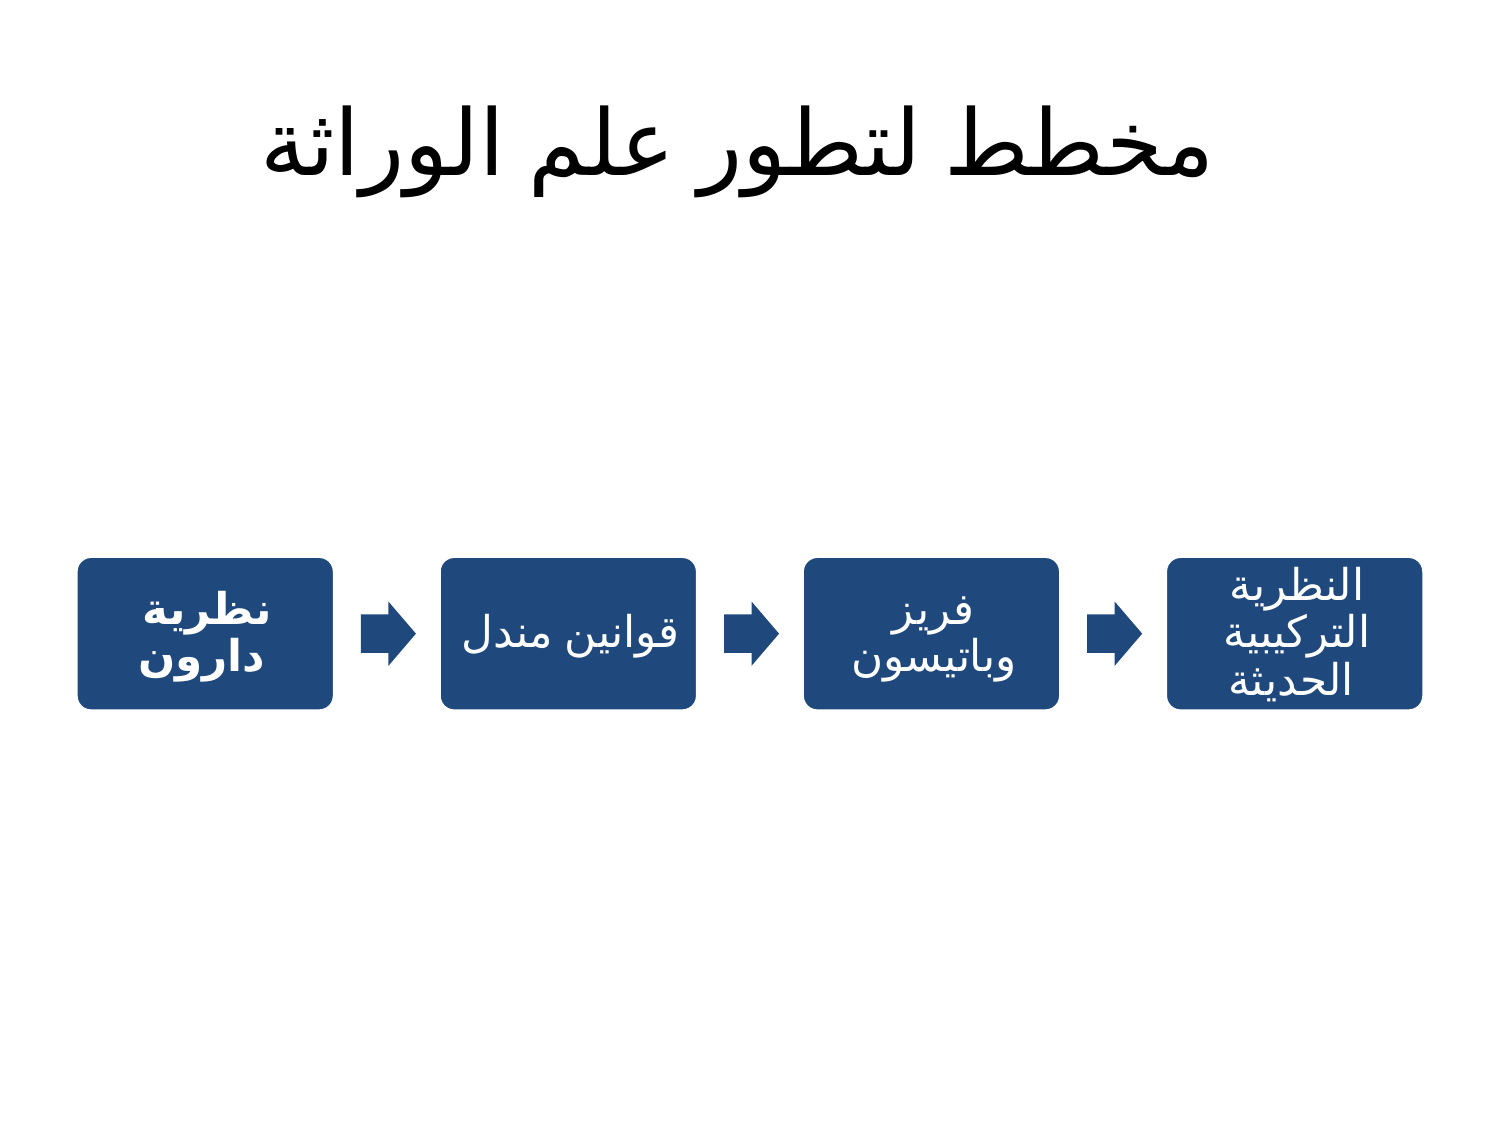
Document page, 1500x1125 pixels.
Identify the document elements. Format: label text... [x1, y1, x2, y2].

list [74, 262, 1426, 1006]
title مخطط لتطور علم الوراثة [75, 45, 1425, 233]
